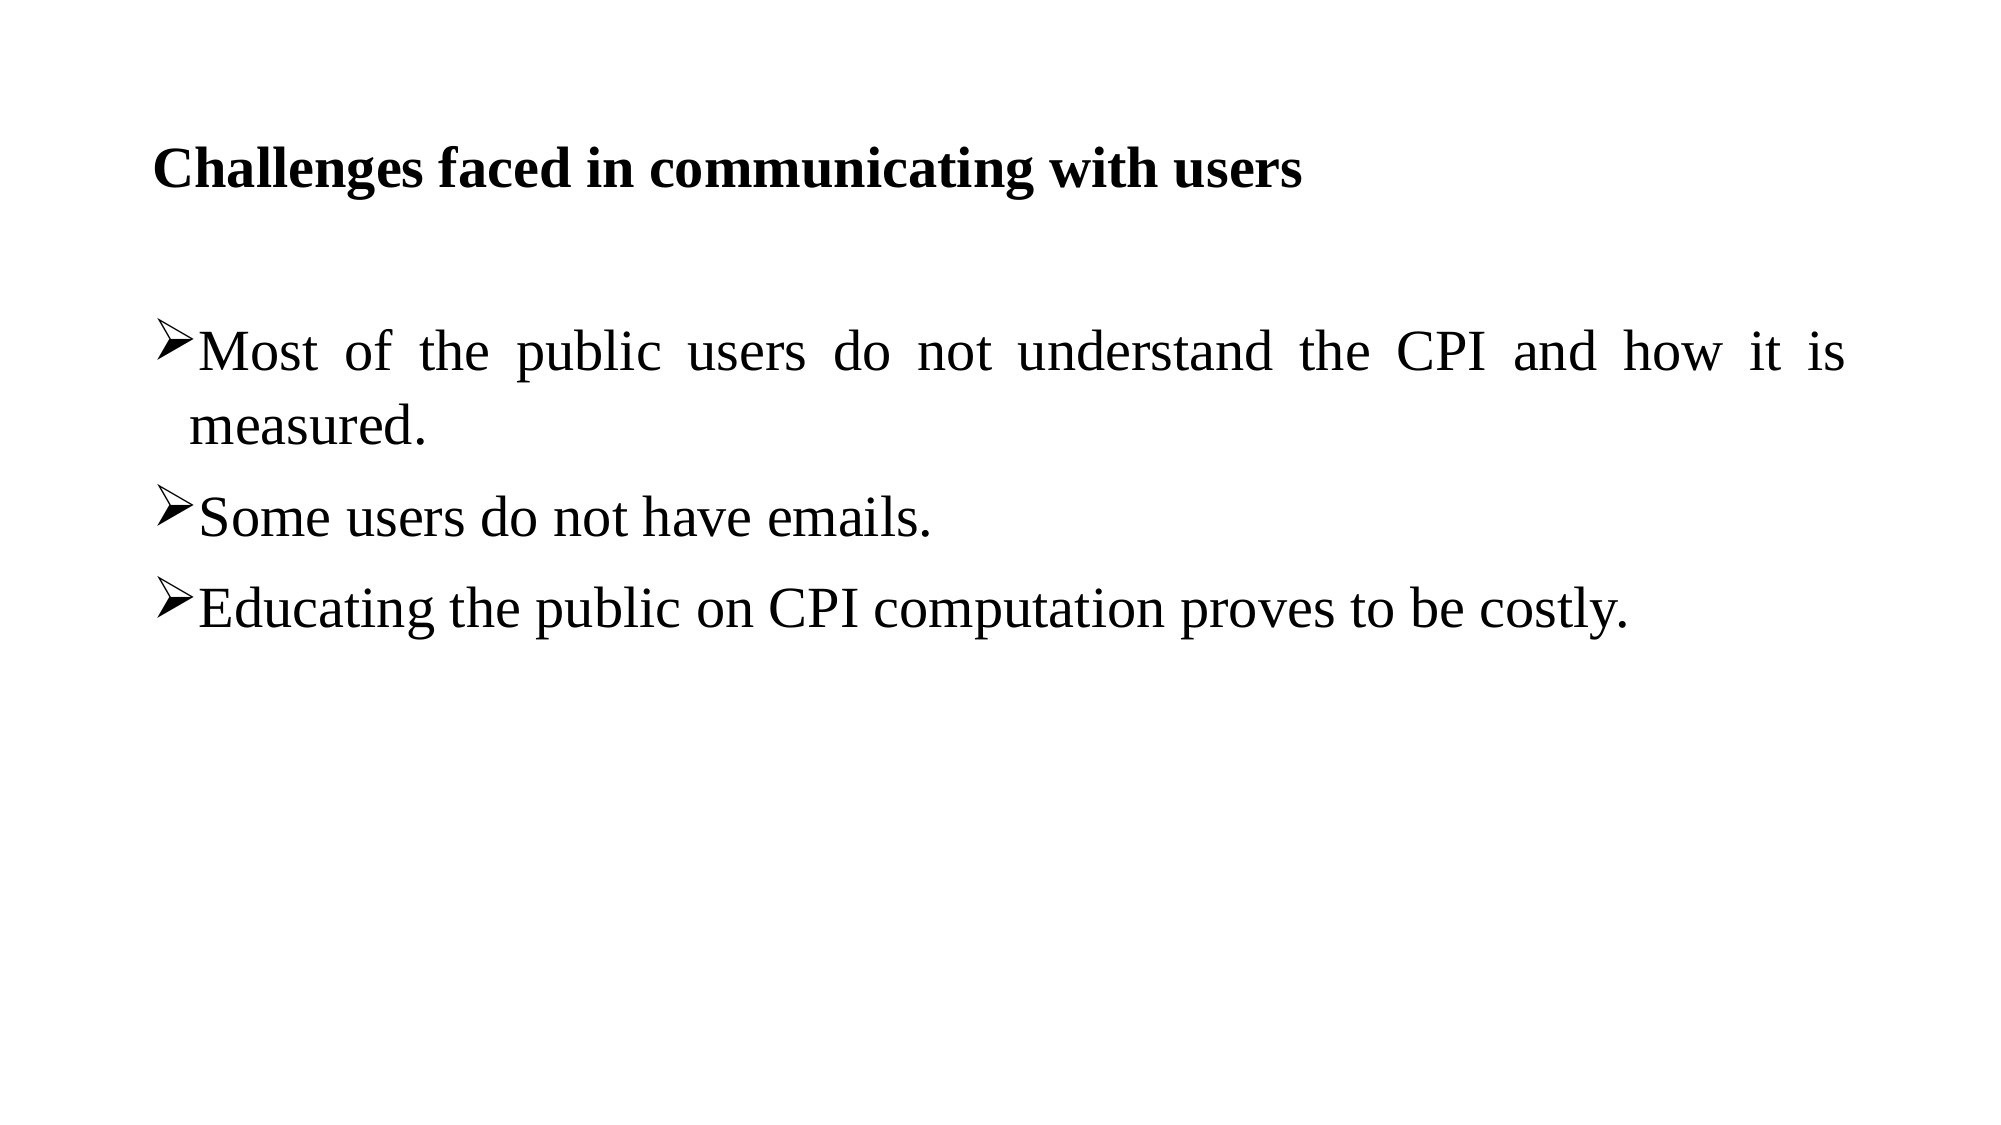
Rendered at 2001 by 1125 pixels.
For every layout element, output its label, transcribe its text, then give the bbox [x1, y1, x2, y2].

list Most of the public users do not understand the CPI and how it is measured. Some users do not have emails. Educating the public on CPI computation proves to be costly. [137, 299, 1863, 1014]
title Challenges faced in communicating with users [137, 59, 1863, 278]
